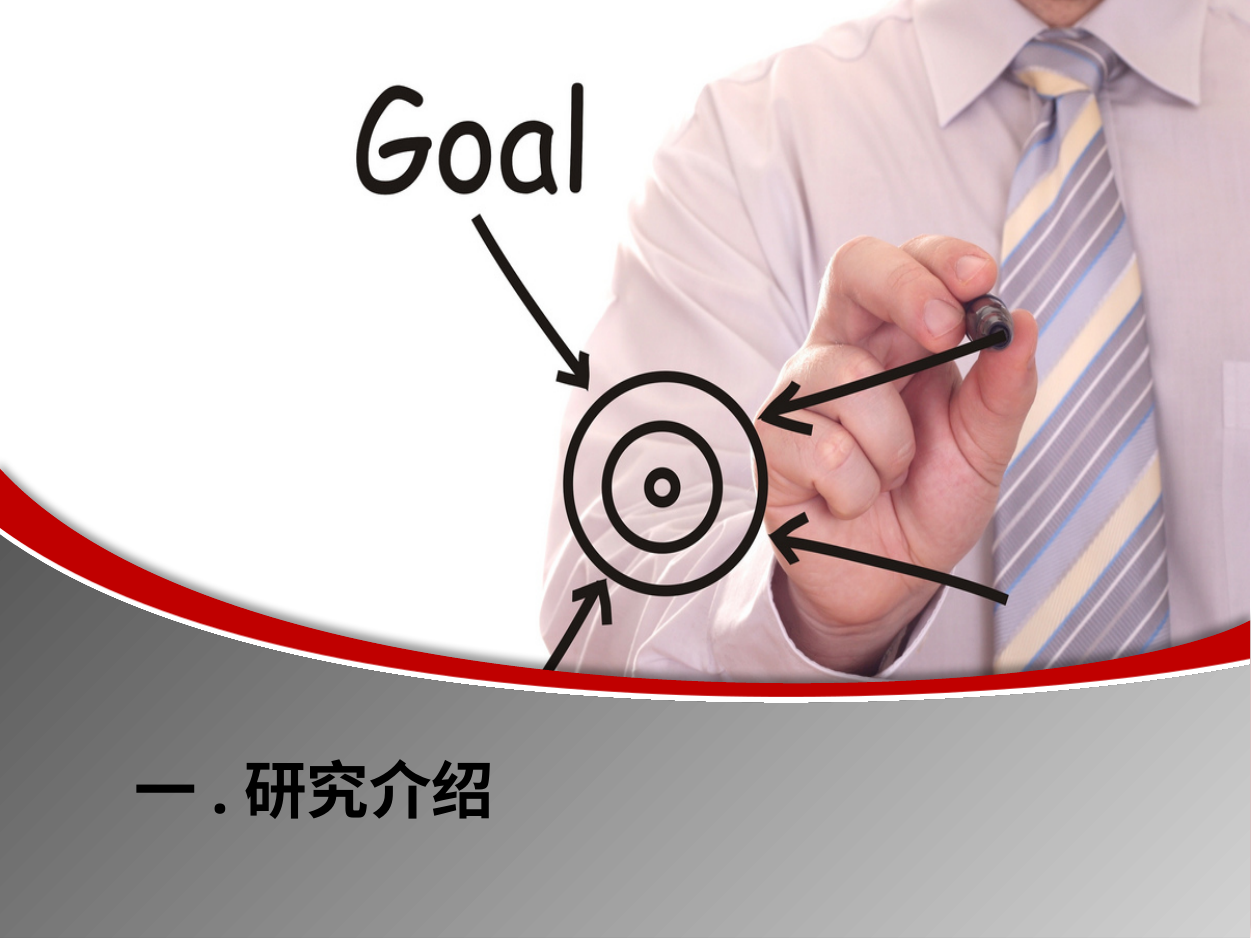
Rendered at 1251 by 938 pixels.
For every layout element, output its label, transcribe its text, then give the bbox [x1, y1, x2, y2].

picture [187, 0, 1250, 683]
title 一.研究介绍 [0, 705, 772, 873]
